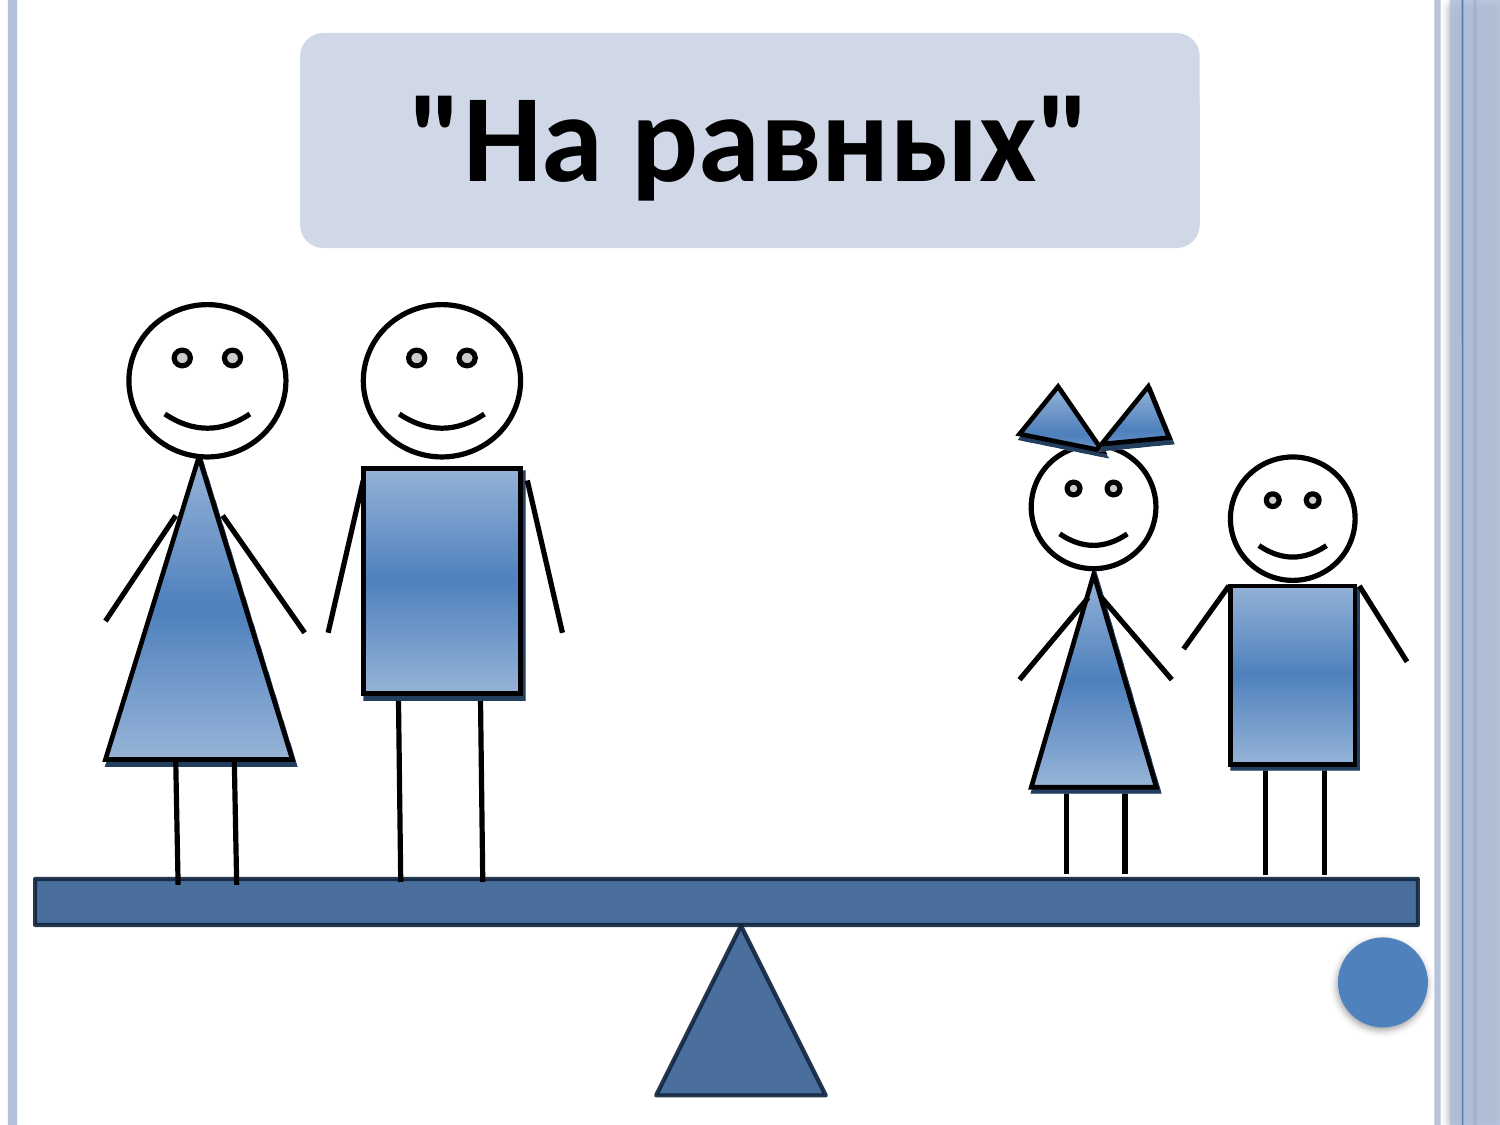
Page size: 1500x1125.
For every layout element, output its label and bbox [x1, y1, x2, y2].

text_box [363, 468, 521, 694]
text_box [1087, 574, 1101, 601]
text_box [105, 610, 293, 760]
text_box [1230, 585, 1356, 765]
text_box [397, 690, 402, 883]
text_box [654, 923, 828, 1098]
text_box [301, 34, 1199, 247]
text_box [204, 532, 323, 616]
text_box [1031, 682, 1157, 788]
text_box [1183, 585, 1230, 650]
text_box [233, 761, 238, 886]
text_box [1230, 456, 1356, 581]
text_box [1358, 585, 1408, 663]
text_box [33, 877, 1420, 927]
text_box [1097, 603, 1179, 675]
text_box [1031, 445, 1156, 569]
text_box [363, 304, 521, 457]
text_box [479, 690, 484, 883]
text_box [176, 457, 222, 535]
text_box [268, 538, 423, 575]
text_box [1019, 386, 1103, 451]
text_box [1101, 386, 1170, 445]
text_box [87, 532, 194, 605]
text_box [1012, 603, 1096, 674]
text_box [128, 304, 286, 457]
text_box [175, 761, 179, 886]
text_box [468, 538, 622, 575]
